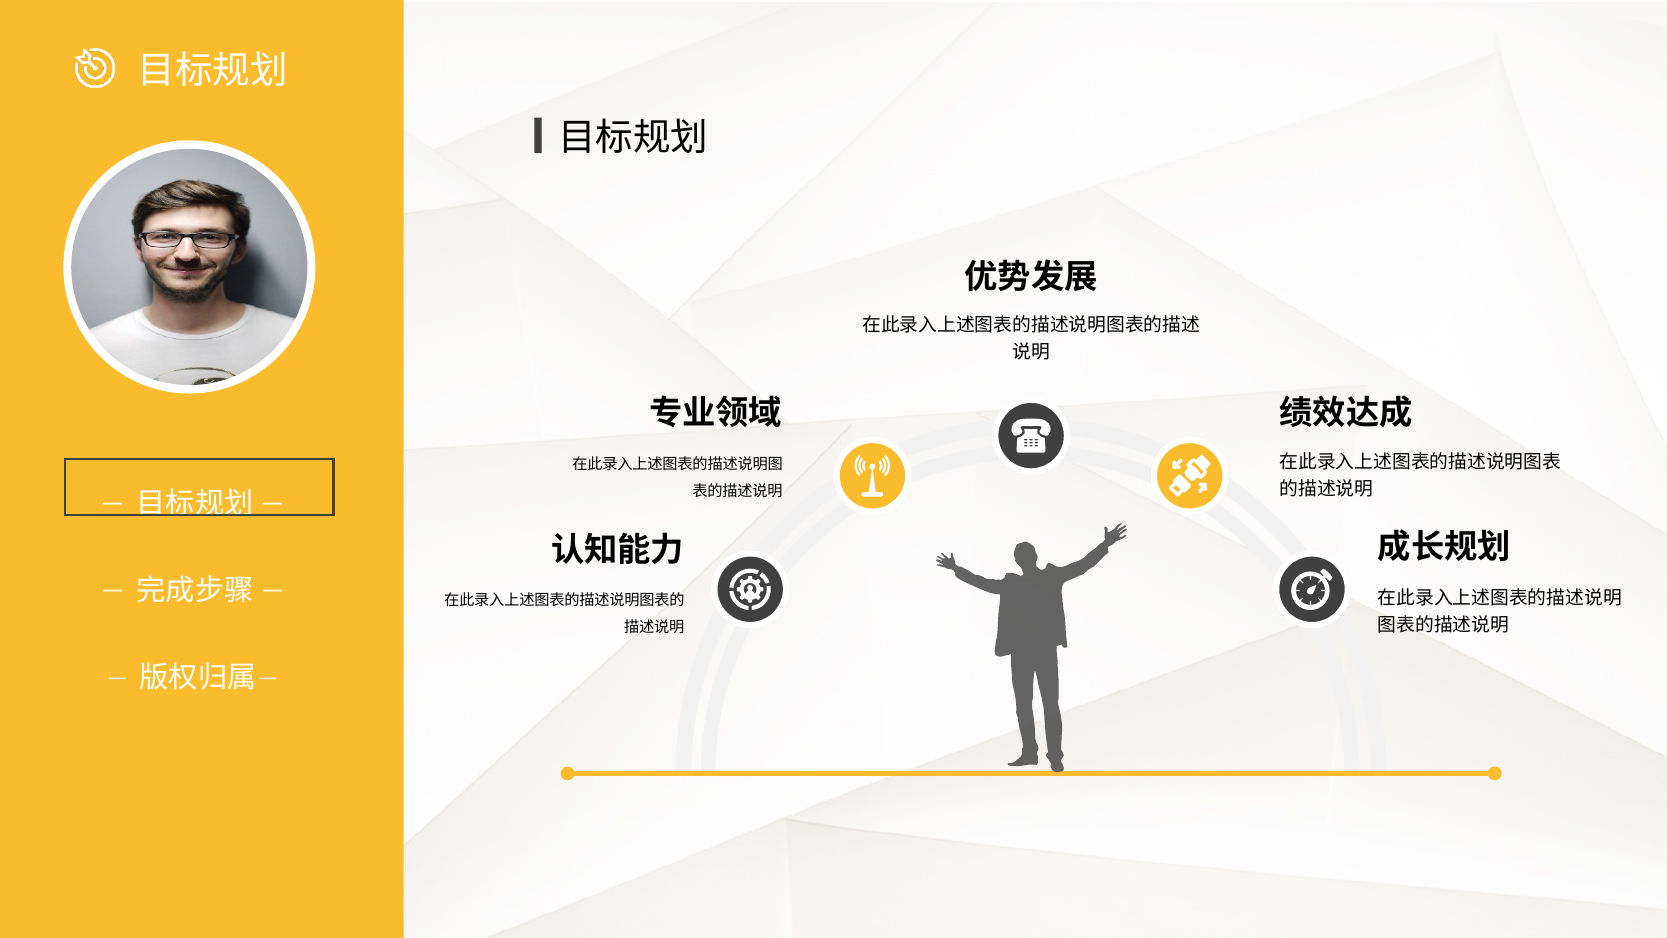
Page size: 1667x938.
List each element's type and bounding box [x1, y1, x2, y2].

text_box [419, 525, 700, 643]
text_box [675, 417, 1387, 773]
text_box [844, 253, 1218, 371]
text_box [1264, 389, 1594, 507]
text_box [1276, 553, 1348, 626]
picture [404, 2, 1667, 938]
text_box [64, 458, 335, 516]
text_box [836, 439, 909, 512]
text_box [468, 389, 798, 507]
text_box [714, 553, 787, 626]
picture [71, 148, 308, 385]
text_box [995, 399, 1067, 472]
text_box [534, 105, 725, 166]
text_box [1153, 439, 1226, 512]
text_box [1362, 523, 1642, 643]
picture [74, 47, 115, 88]
